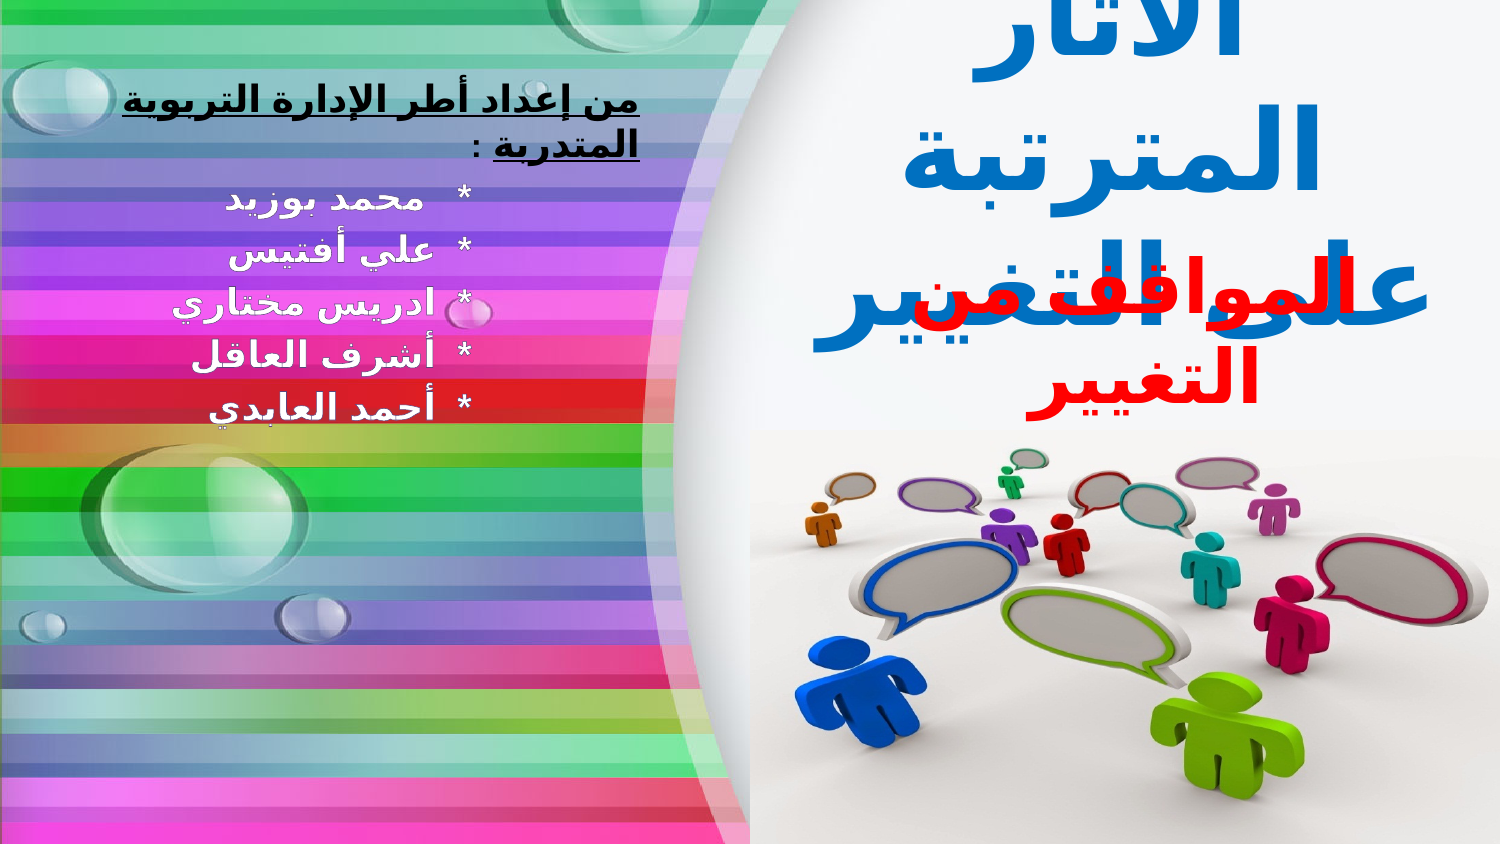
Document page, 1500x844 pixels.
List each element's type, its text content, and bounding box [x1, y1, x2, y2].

text_box من إعداد أطر الإدارة التربوية المتدربة : * محمد بوزيد * علي أفتيس * ادريس مختاري * أشرف العاقل * أحمد العابدي [53, 67, 655, 482]
text_box المواقف من التغيير [875, 297, 1396, 360]
title الآثار المترتبة على التغيير [750, 111, 1477, 179]
picture [0, 0, 1500, 844]
